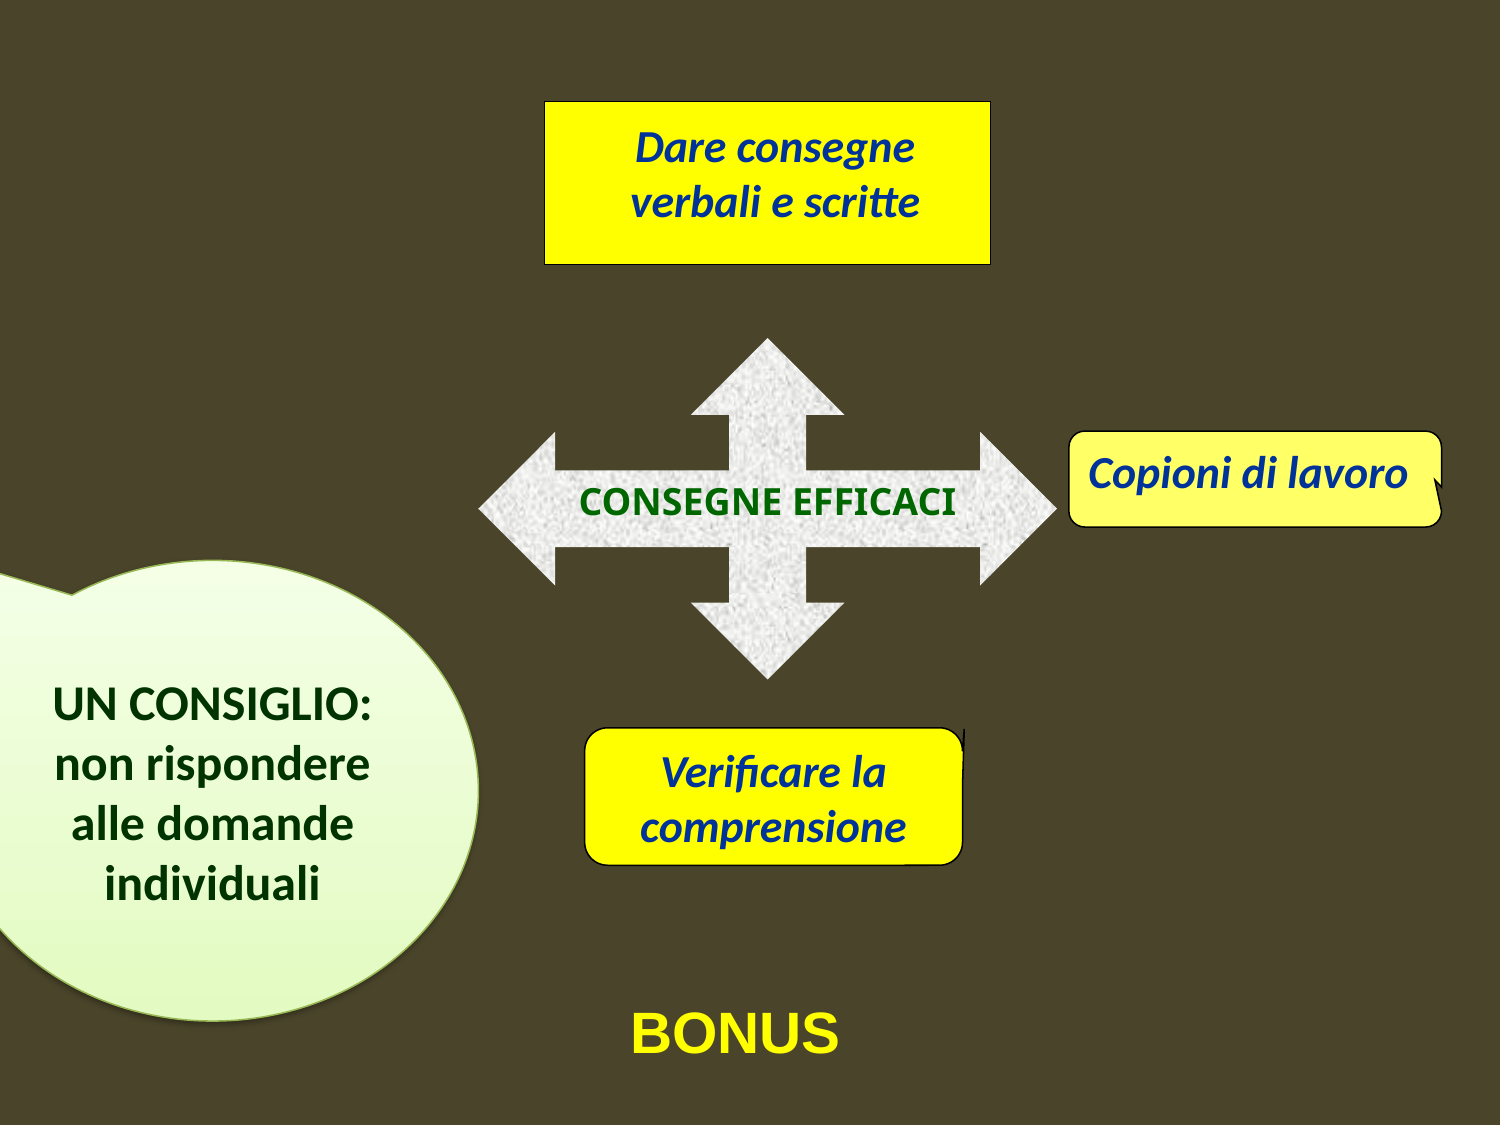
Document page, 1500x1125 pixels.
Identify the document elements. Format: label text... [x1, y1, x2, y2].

text_box Verificare la comprensione [584, 727, 965, 866]
text_box Copioni di lavoro [1068, 431, 1442, 528]
text_box UN CONSIGLIO: non rispondere alle domande individuali [0, 559, 480, 1022]
subtitle Dare consegne verbali e scritte [544, 101, 991, 265]
text_box BONUS [615, 987, 856, 1073]
text_box CONSEGNE EFFICACI [478, 338, 1057, 680]
